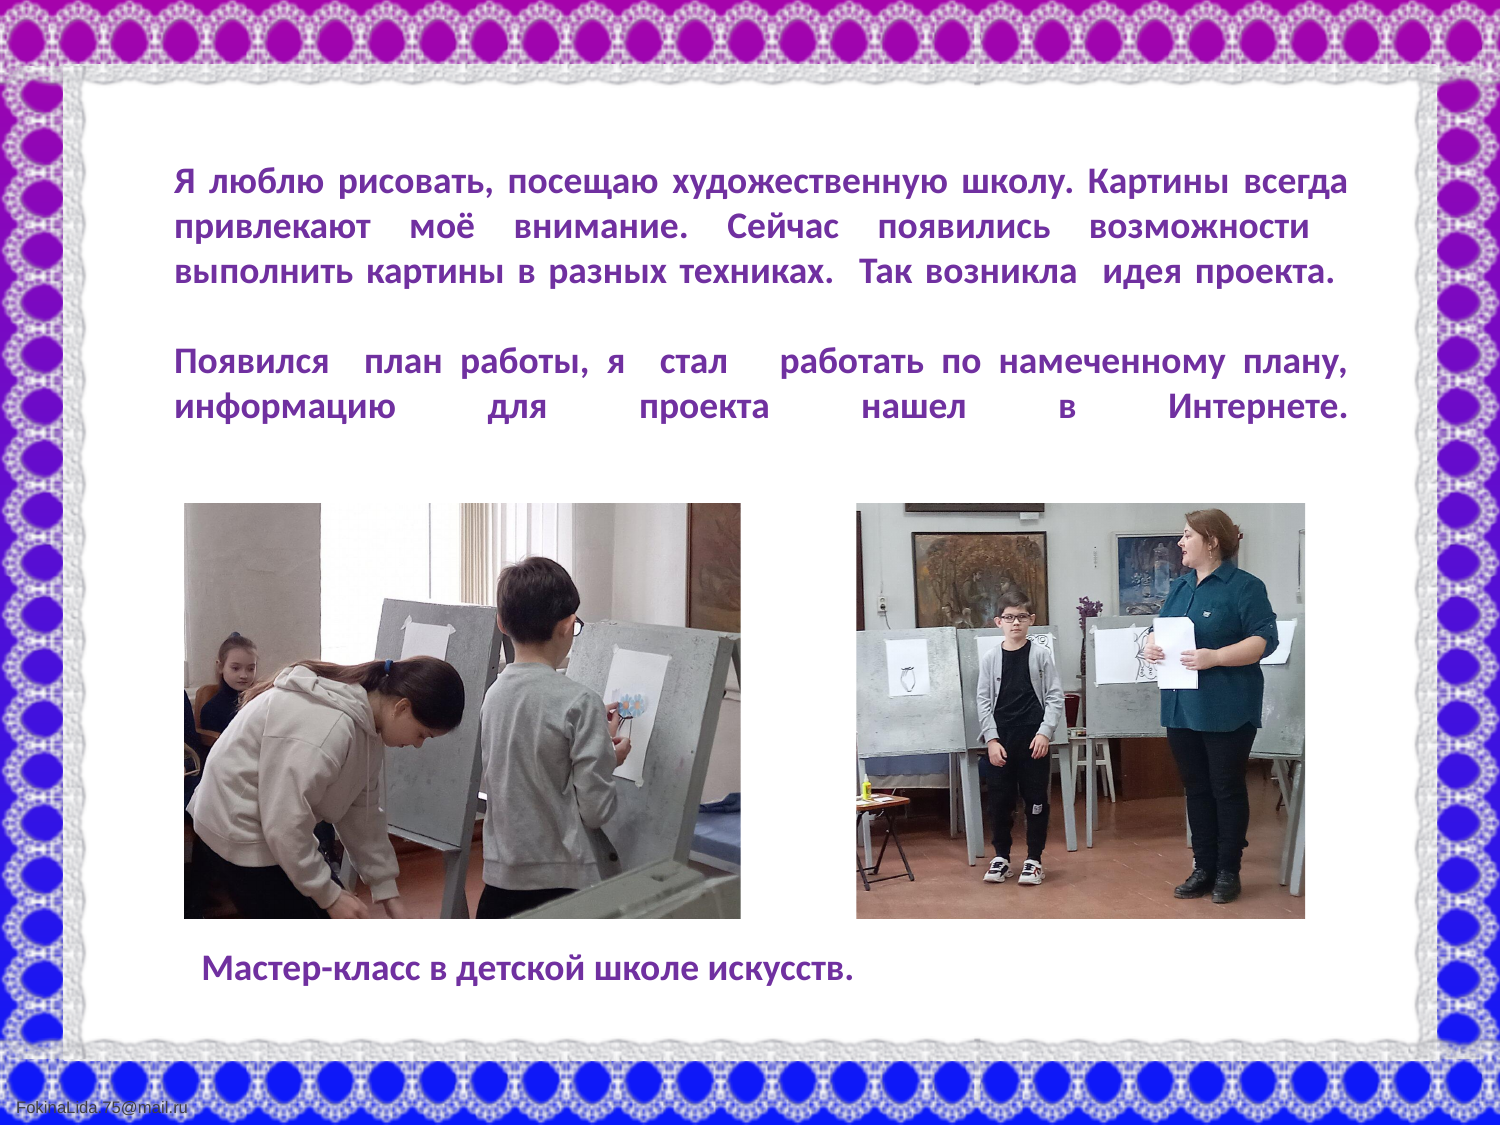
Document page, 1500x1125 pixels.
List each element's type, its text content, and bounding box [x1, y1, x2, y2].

picture [0, 0, 1500, 1125]
text_box Мастер-класс в детской школе искусств. [186, 935, 870, 996]
title Я люблю рисовать, посещаю художественную школу. Картины всегда привлекают моё внимание. Сейчас появились возможности выполнить картины в разных техниках. Так возникла идея проекта. Появился план работы, я стал работать по намеченному плану, информацию для проекта нашел в Интернете. [159, 149, 1365, 516]
